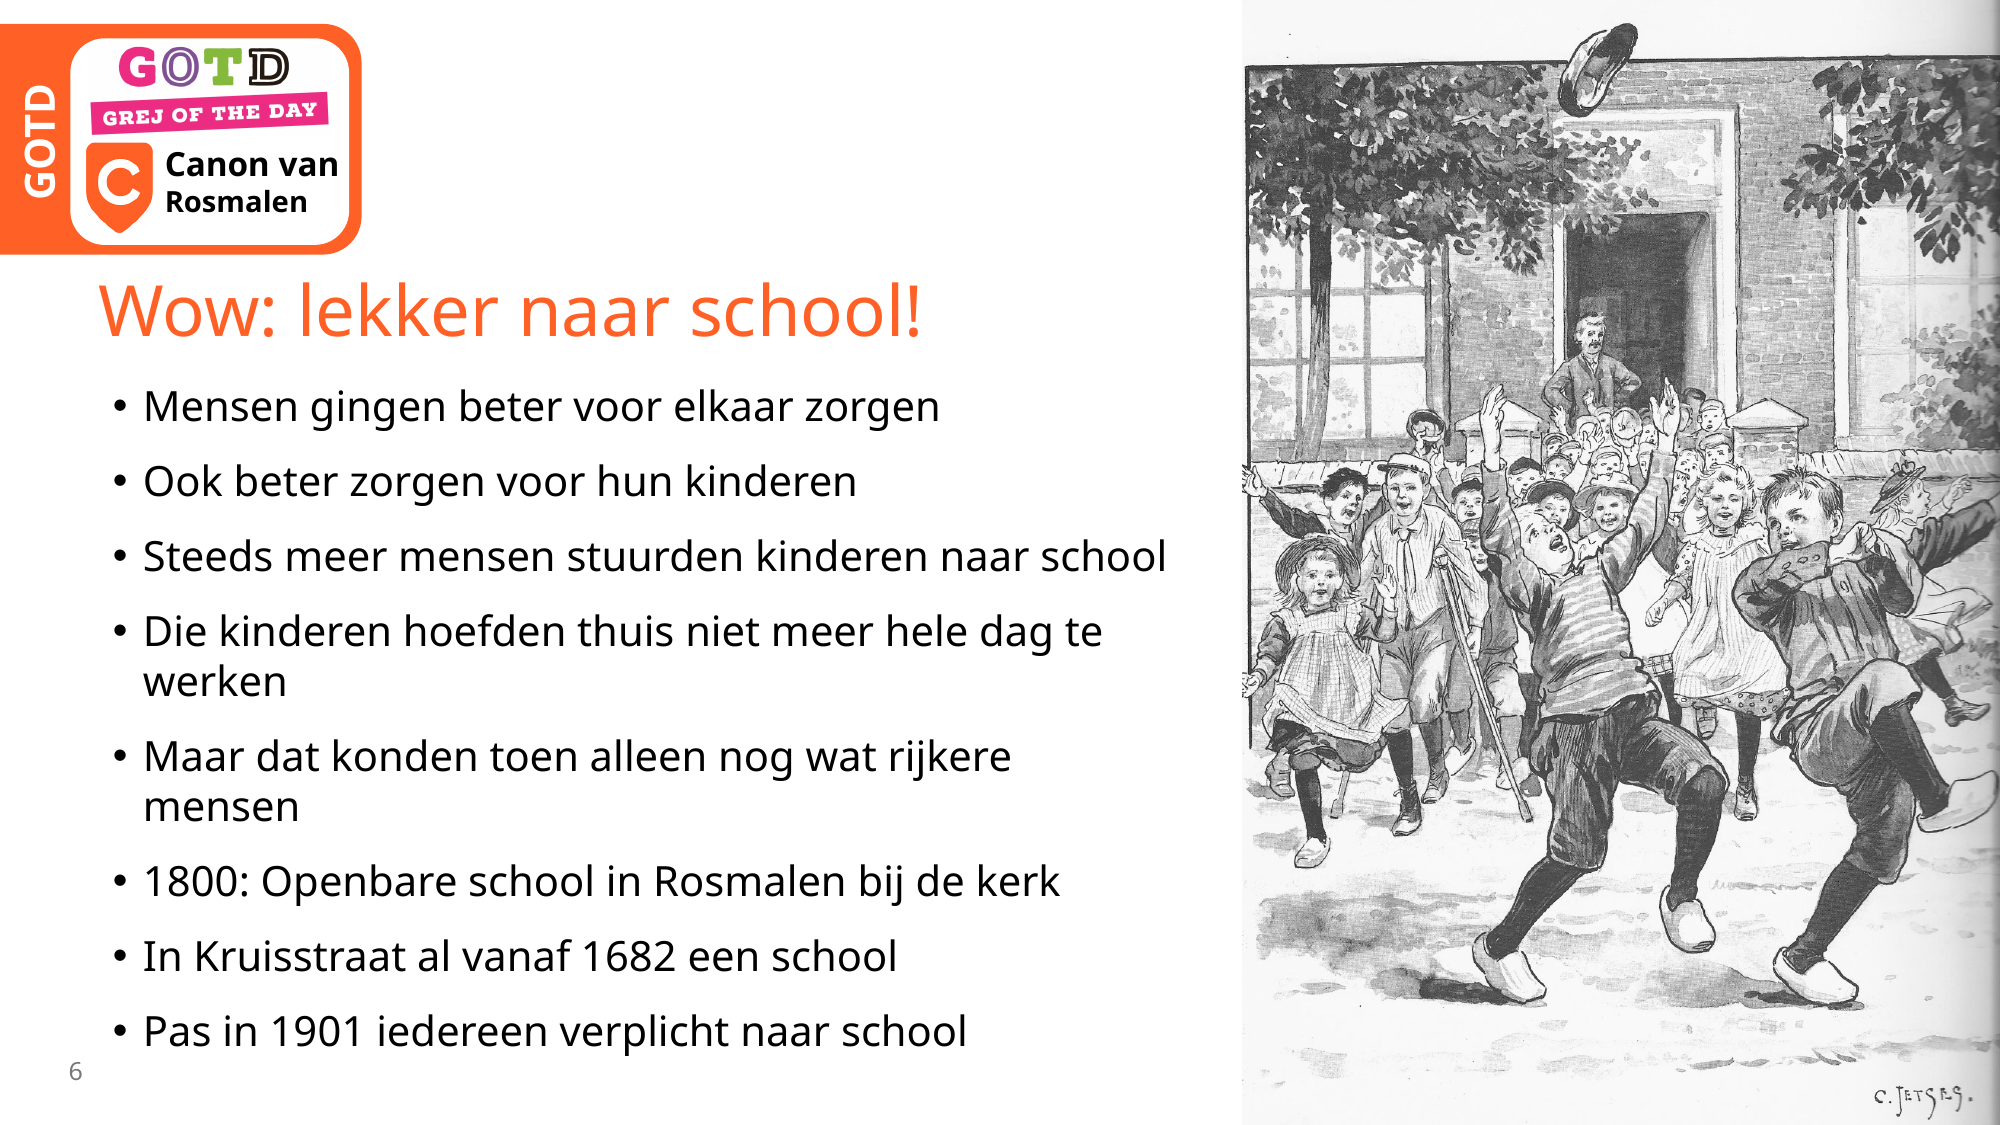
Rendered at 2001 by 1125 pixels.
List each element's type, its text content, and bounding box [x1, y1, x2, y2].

slide_number 6 [53, 1042, 504, 1103]
title Wow: lekker naar school! [83, 259, 970, 369]
picture [1241, 0, 2000, 1125]
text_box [0, 23, 363, 256]
text_box Mensen gingen beter voor elkaar zorgen Ook beter zorgen voor hun kinderen Steeds meer mensen stuurden kinderen naar school Die kinderen hoefden thuis niet meer hele dag te werken Maar dat konden toen alleen nog wat rijkere mensen 1800: Openbare school in Rosmalen bij de kerk In Kruisstraat al vanaf 1682 een school Pas in 1901 iedereen verplicht naar school [98, 372, 1189, 1063]
